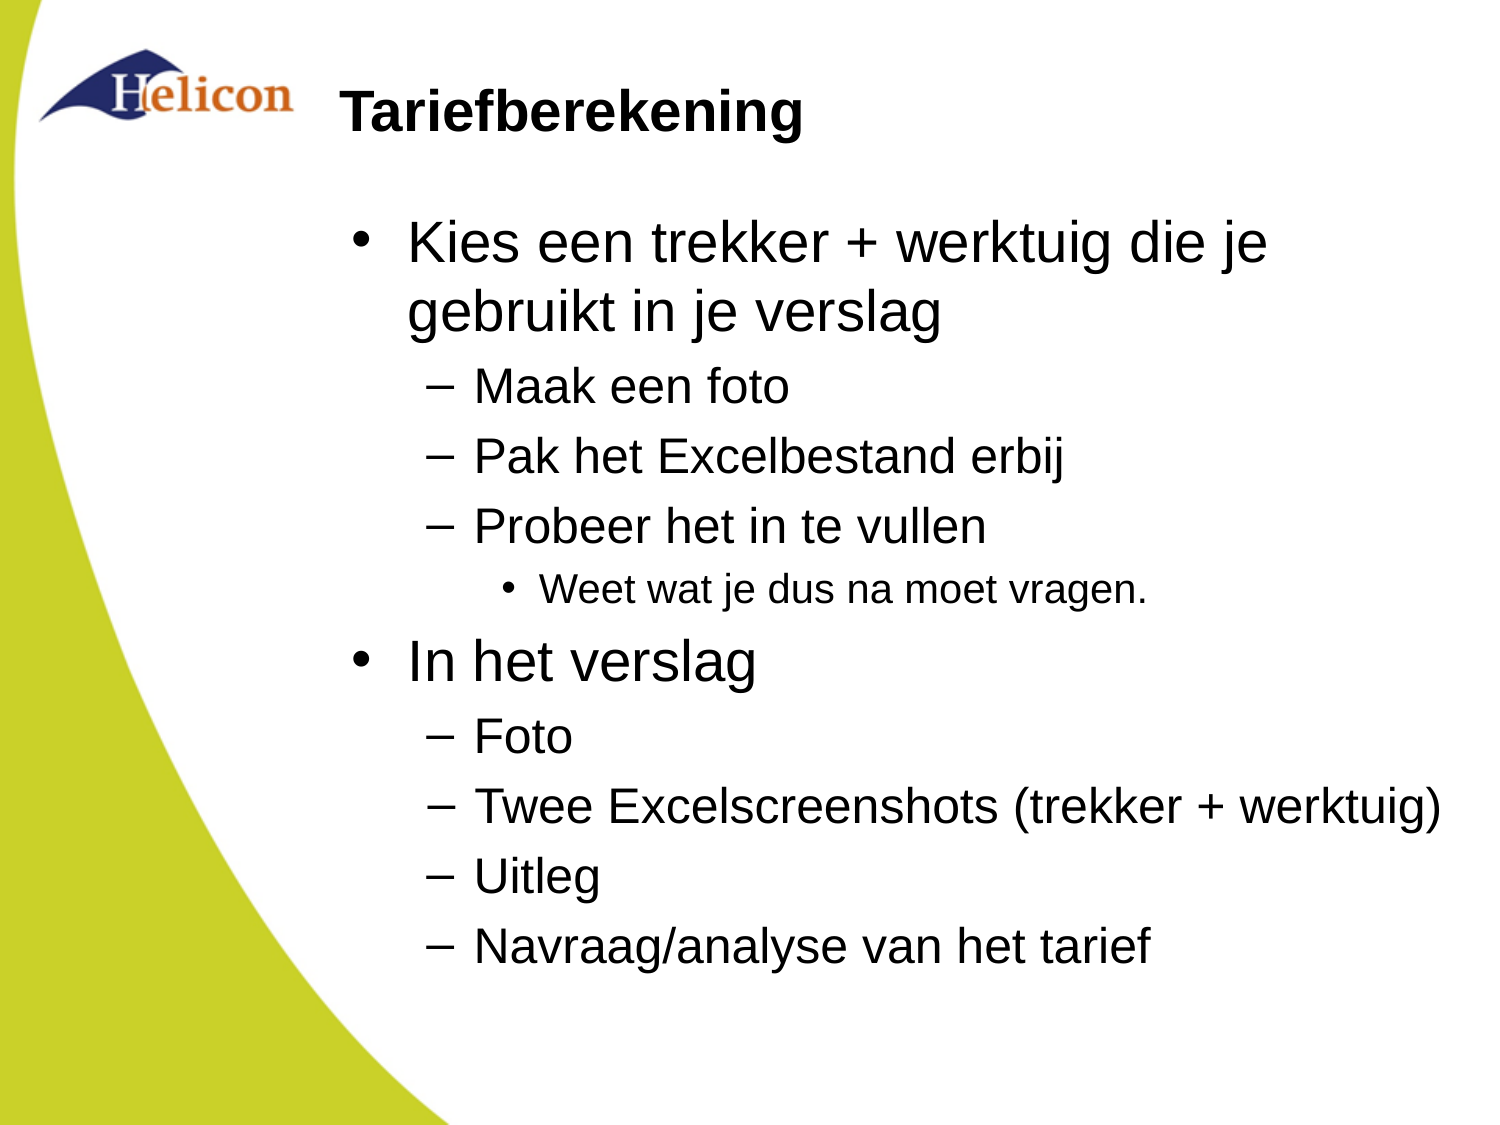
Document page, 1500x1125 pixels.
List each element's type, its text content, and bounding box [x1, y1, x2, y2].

list Kies een trekker + werktuig die je gebruikt in je verslag Maak een foto Pak het Excelbestand erbij Probeer het in te vullen Weet wat je dus na moet vragen. In het verslag Foto Twee Excelscreenshots (trekker + werktuig) Uitleg Navraag/analyse van het tarief [336, 196, 1459, 1005]
picture [0, 0, 1500, 1125]
title Tariefberekening [324, 54, 1415, 161]
